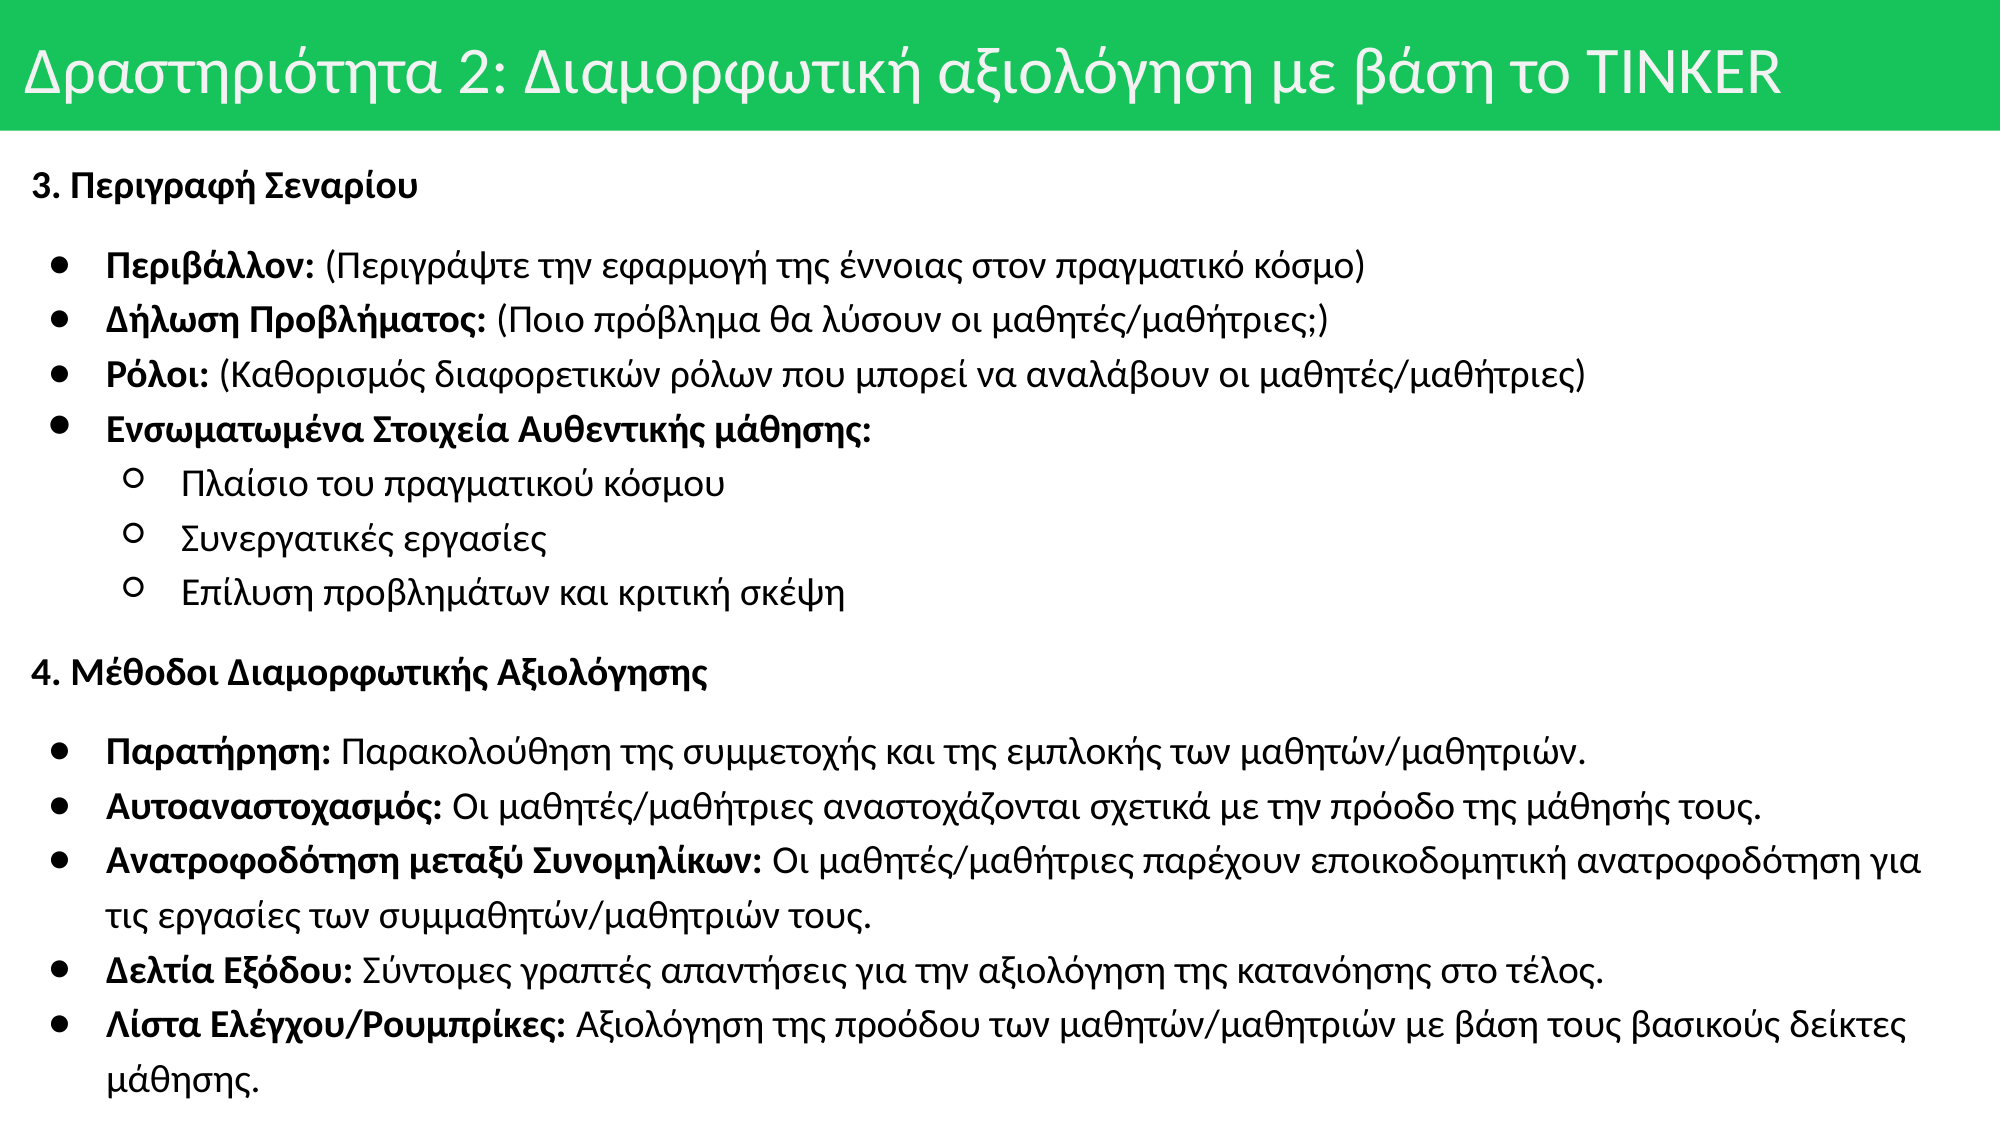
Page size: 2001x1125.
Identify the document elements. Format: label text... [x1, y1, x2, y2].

list 3. Περιγραφή Σεναρίου Περιβάλλον: (Περιγράψτε την εφαρμογή της έννοιας στον πραγματικό κόσμο) Δήλωση Προβλήματος: (Ποιο πρόβλημα θα λύσουν οι μαθητές/μαθήτριες;) Ρόλοι: (Καθορισμός διαφορετικών ρόλων που μπορεί να αναλάβουν οι μαθητές/μαθήτριες) Ενσωματωμένα Στοιχεία Αυθεντικής μάθησης: Πλαίσιο του πραγματικού κόσμου Συνεργατικές εργασίες Επίλυση προβλημάτων και κριτική σκέψη 4. Μέθοδοι Διαμορφωτικής Αξιολόγησης Παρατήρηση: Παρακολούθηση της συμμετοχής και της εμπλοκής των μαθητών/μαθητριών. Αυτοαναστοχασμός: Οι μαθητές/μαθήτριες αναστοχάζονται σχετικά με την πρόοδο της μάθησής τους. Ανατροφοδότηση μεταξύ Συνομηλίκων: Οι μαθητές/μαθήτριες παρέχουν εποικοδομητική ανατροφοδότηση για τις εργασίες των συμμαθητών/μαθητριών τους. Δελτία Εξόδου: Σύντομες γραπτές απαντήσεις για την αξιολόγηση της κατανόησης στο τέλος. Λίστα Ελέγχου/Ρουμπρίκες: Αξιολόγηση της προόδου των μαθητών/μαθητριών με βάση τους βασικούς δείκτες μάθησης. [16, 144, 1976, 1108]
title Δραστηριότητα 2: Διαμορφωτική αξιολόγηση με βάση το TINKER [16, 13, 1976, 131]
